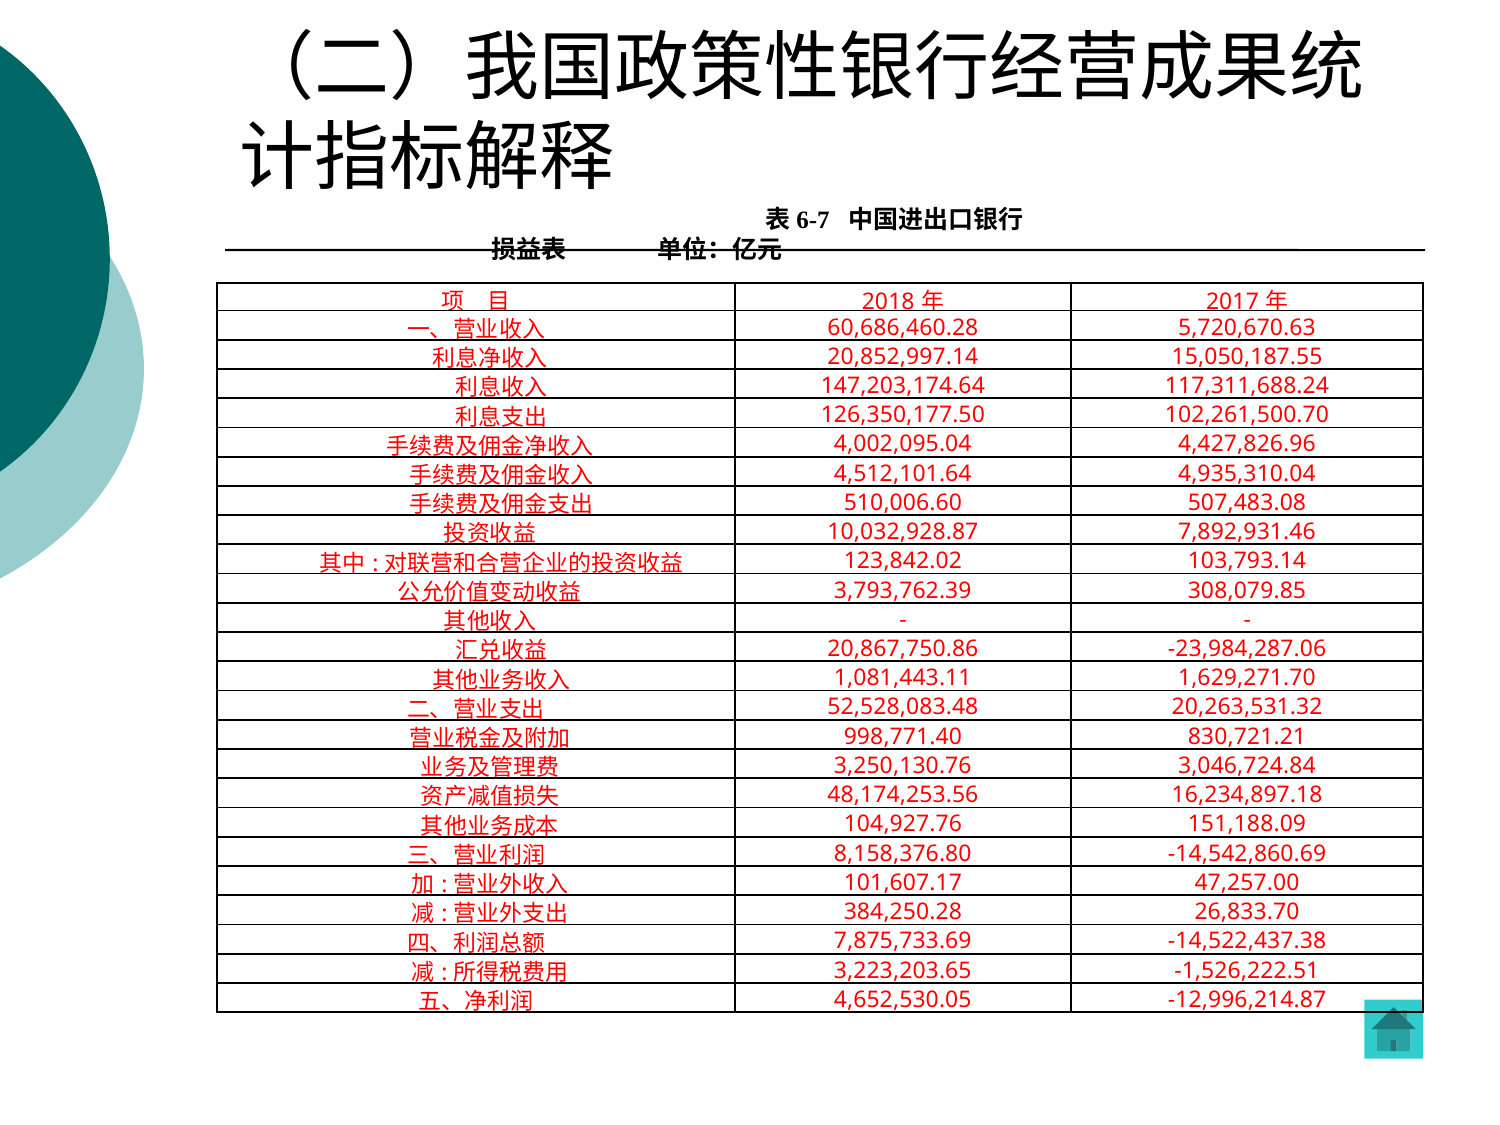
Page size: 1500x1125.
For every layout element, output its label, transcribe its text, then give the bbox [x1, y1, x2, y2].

text_box [1364, 1013, 1424, 1059]
table_cell 117,311,688.24 [1072, 370, 1422, 397]
table_cell 123,842.02 [736, 545, 1070, 573]
table_cell 手续费及佣金净收入 [218, 428, 734, 456]
table_cell 利息支出 [218, 399, 734, 427]
title （二）我国政策性银行经营成果统计指标解释 [224, 18, 1425, 207]
table_cell 52,528,083.48 [736, 691, 1070, 719]
text_box 表6-7 中国进出口银行损益表 单位：亿元 [476, 211, 1056, 257]
table_cell 其他业务成本 [218, 808, 734, 836]
table_cell 3,793,762.39 [736, 574, 1070, 602]
table_cell 公允价值变动收益 [218, 574, 734, 602]
table_cell 3,223,203.65 [736, 955, 1070, 982]
table_cell 998,771.40 [736, 721, 1070, 748]
table_cell 308,079.85 [1072, 574, 1422, 602]
table_cell 1,081,443.11 [736, 662, 1070, 690]
table_cell 147,203,174.64 [736, 370, 1070, 397]
table_cell 4,002,095.04 [736, 428, 1070, 456]
table_cell 一、营业收入 [218, 311, 734, 339]
table_cell 26,833.70 [1072, 896, 1422, 924]
table_cell 其他业务收入 [218, 662, 734, 690]
table_cell 3,046,724.84 [1072, 750, 1422, 777]
table_cell -23,984,287.06 [1072, 633, 1422, 660]
table_header 项 目 [218, 284, 734, 310]
table_cell 手续费及佣金支出 [218, 487, 734, 514]
table_cell 利息净收入 [218, 341, 734, 368]
table_cell 510,006.60 [736, 487, 1070, 514]
table_header 2018年 [736, 284, 1070, 310]
table_cell -12,996,214.87 [1072, 984, 1422, 1011]
table_cell 104,927.76 [736, 808, 1070, 836]
table_cell - [1072, 604, 1422, 631]
table_cell 103,793.14 [1072, 545, 1422, 573]
table_cell 3,250,130.76 [736, 750, 1070, 777]
table_cell 减:所得税费用 [218, 955, 734, 982]
table_cell 三、营业利润 [218, 838, 734, 865]
table_cell 4,427,826.96 [1072, 428, 1422, 456]
table_cell 507,483.08 [1072, 487, 1422, 514]
table_cell 60,686,460.28 [736, 311, 1070, 339]
table_cell 15,050,187.55 [1072, 341, 1422, 368]
table_cell 16,234,897.18 [1072, 779, 1422, 807]
table_cell 20,263,531.32 [1072, 691, 1422, 719]
table_cell 8,158,376.80 [736, 838, 1070, 865]
table_cell 7,875,733.69 [736, 925, 1070, 953]
table_cell 4,652,530.05 [736, 984, 1070, 1011]
table_cell 减:营业外支出 [218, 896, 734, 924]
table_cell 101,607.17 [736, 867, 1070, 894]
table_cell 48,174,253.56 [736, 779, 1070, 807]
table_cell -1,526,222.51 [1072, 955, 1422, 982]
table_cell 五、净利润 [218, 984, 734, 1011]
table_cell 四、利润总额 [218, 925, 734, 953]
table_header 2017年 [1072, 284, 1422, 310]
table_cell 汇兑收益 [218, 633, 734, 660]
table_cell 10,032,928.87 [736, 516, 1070, 543]
table_cell 5,720,670.63 [1072, 311, 1422, 339]
table_cell 47,257.00 [1072, 867, 1422, 894]
table_cell 20,852,997.14 [736, 341, 1070, 368]
table_cell 1,629,271.70 [1072, 662, 1422, 690]
table_cell 业务及管理费 [218, 750, 734, 777]
table_cell 7,892,931.46 [1072, 516, 1422, 543]
table_cell 营业税金及附加 [218, 721, 734, 748]
table_cell 102,261,500.70 [1072, 399, 1422, 427]
table_cell 资产减值损失 [218, 779, 734, 807]
table_cell -14,522,437.38 [1072, 925, 1422, 953]
table_cell 其他收入 [218, 604, 734, 631]
table_cell 384,250.28 [736, 896, 1070, 924]
table_cell 投资收益 [218, 516, 734, 543]
table_cell - [736, 604, 1070, 631]
table_cell 加:营业外收入 [218, 867, 734, 894]
table_cell 4,512,101.64 [736, 458, 1070, 485]
table_cell 151,188.09 [1072, 808, 1422, 836]
table_cell 手续费及佣金收入 [218, 458, 734, 485]
table_cell 126,350,177.50 [736, 399, 1070, 427]
table_cell -14,542,860.69 [1072, 838, 1422, 865]
table_cell 二、营业支出 [218, 691, 734, 719]
table_cell 利息收入 [218, 370, 734, 397]
table_cell 4,935,310.04 [1072, 458, 1422, 485]
table_cell 20,867,750.86 [736, 633, 1070, 660]
table_cell 830,721.21 [1072, 721, 1422, 748]
table_cell 其中:对联营和合营企业的投资收益 [218, 545, 734, 573]
